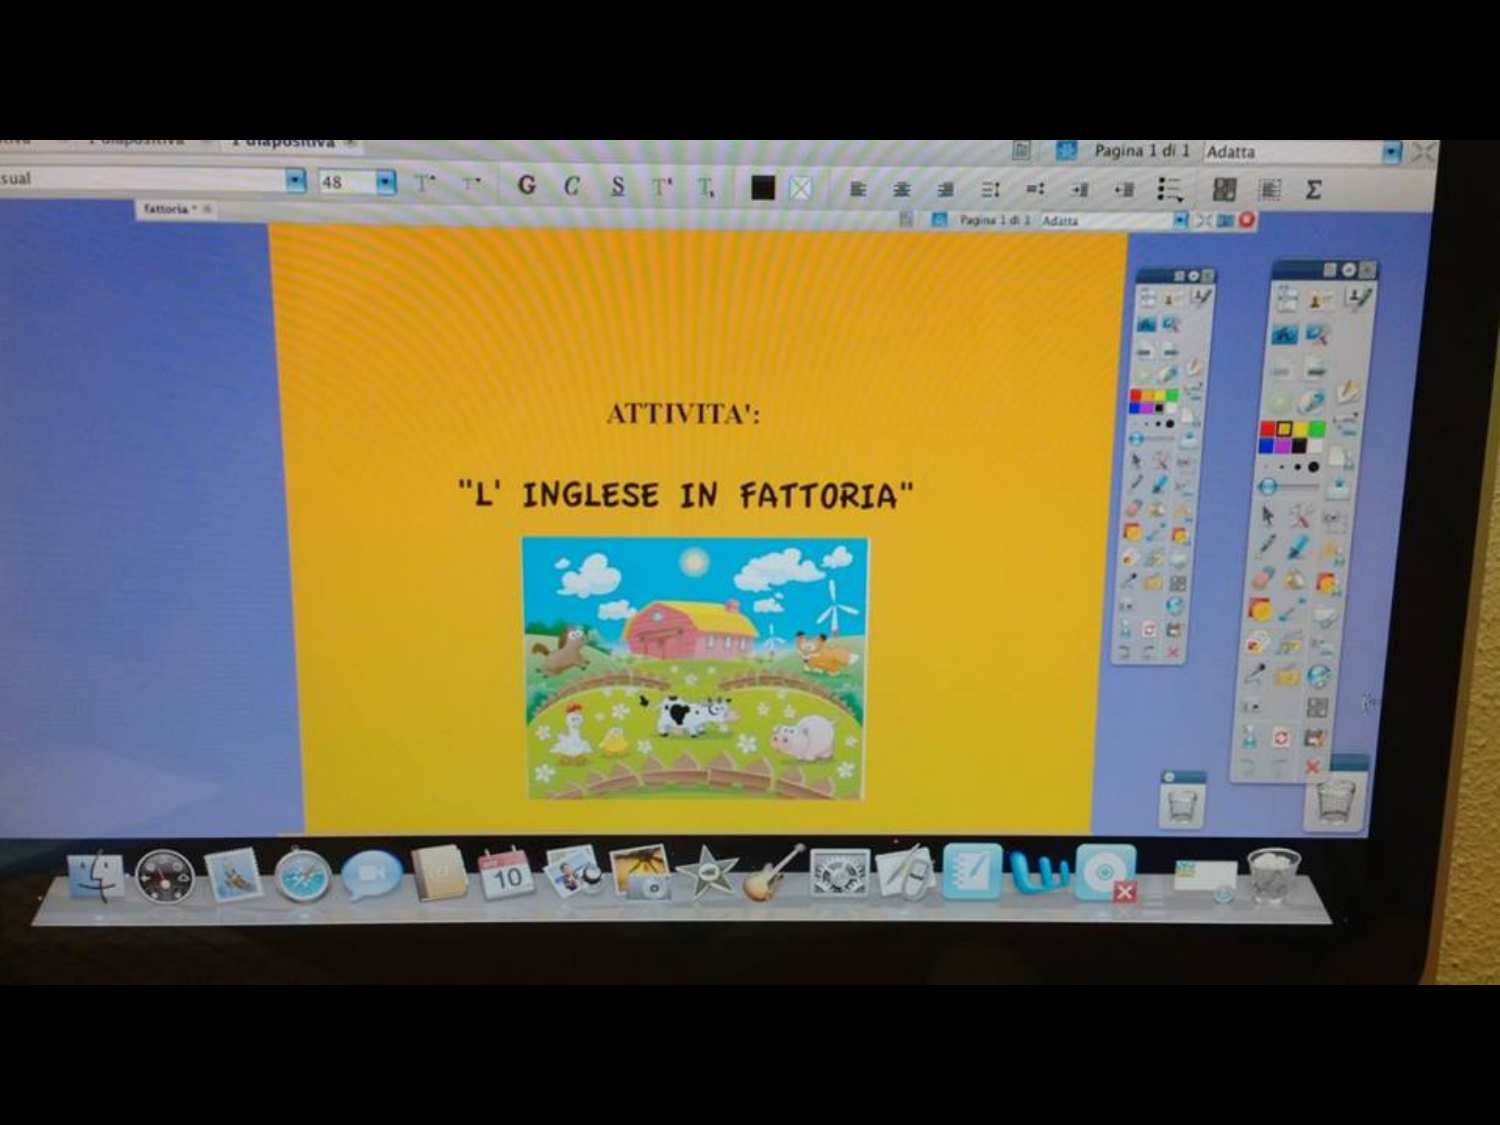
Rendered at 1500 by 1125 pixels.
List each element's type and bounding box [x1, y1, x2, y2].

picture [0, 140, 1500, 985]
